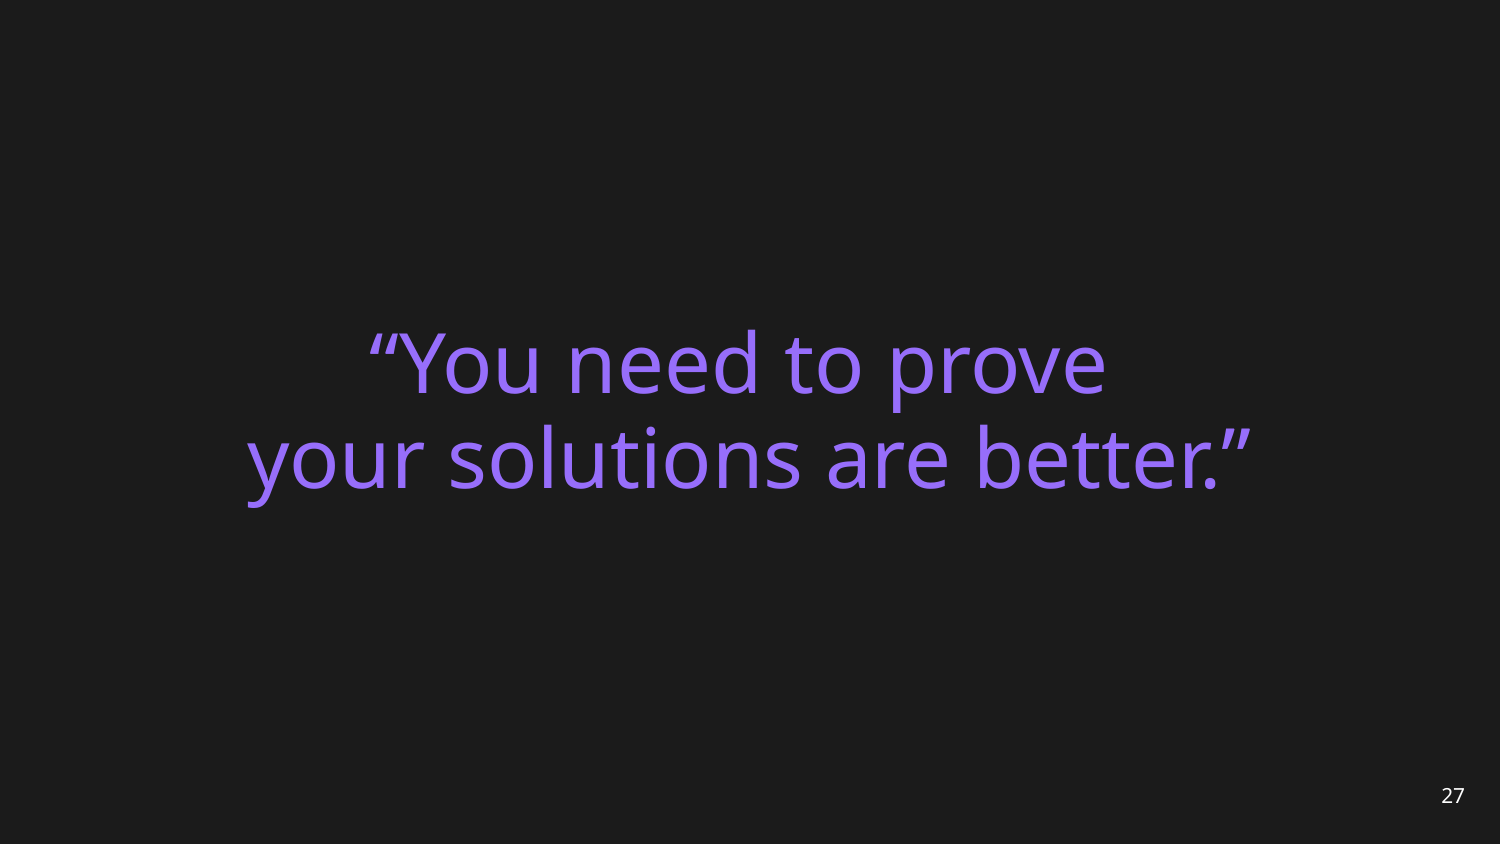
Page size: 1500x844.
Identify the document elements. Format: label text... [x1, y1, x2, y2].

title “You need to prove your solutions are better.” [51, 72, 1449, 753]
slide_number 27 [1389, 764, 1480, 830]
